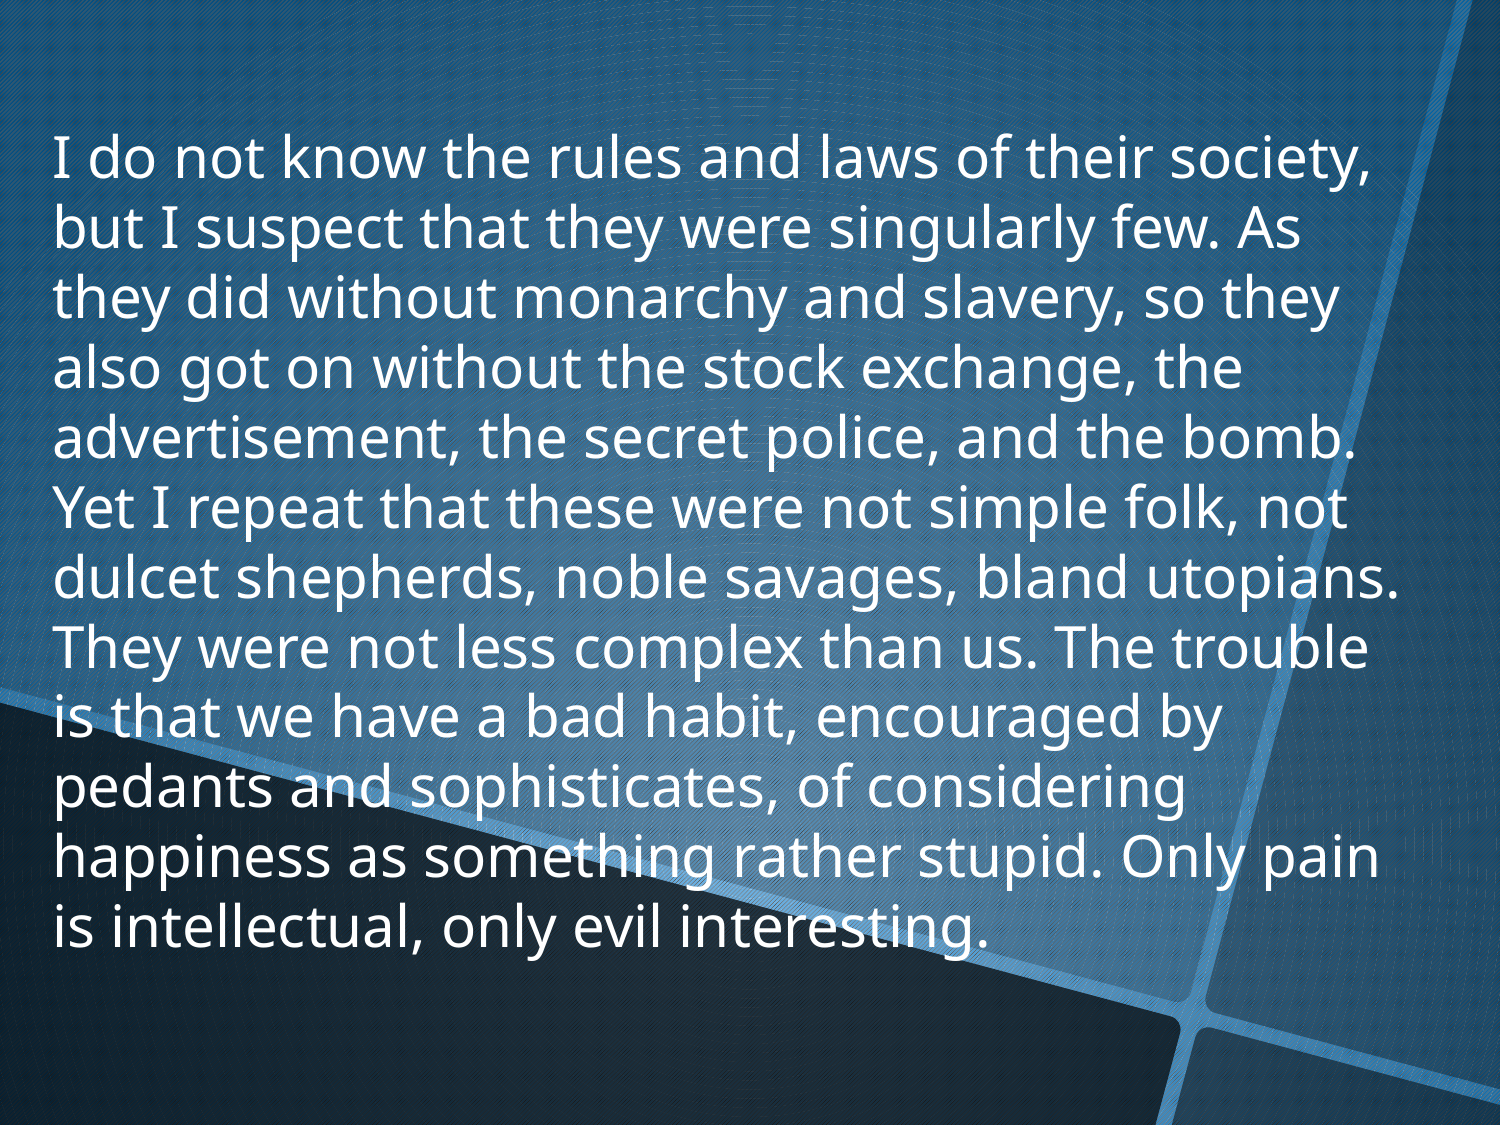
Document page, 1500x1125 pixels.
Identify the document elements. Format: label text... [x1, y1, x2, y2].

text_box I do not know the rules and laws of their society, but I suspect that they were singularly few. As they did without monarchy and slavery, so they also got on without the stock exchange, the advertisement, the secret police, and the bomb. Yet I repeat that these were not simple folk, not dulcet shepherds, noble savages, bland utopians. They were not less complex than us. The trouble is that we have a bad habit, encouraged by pedants and sophisticates, of considering happiness as something rather stupid. Only pain is intellectual, only evil interesting. [37, 112, 1425, 967]
